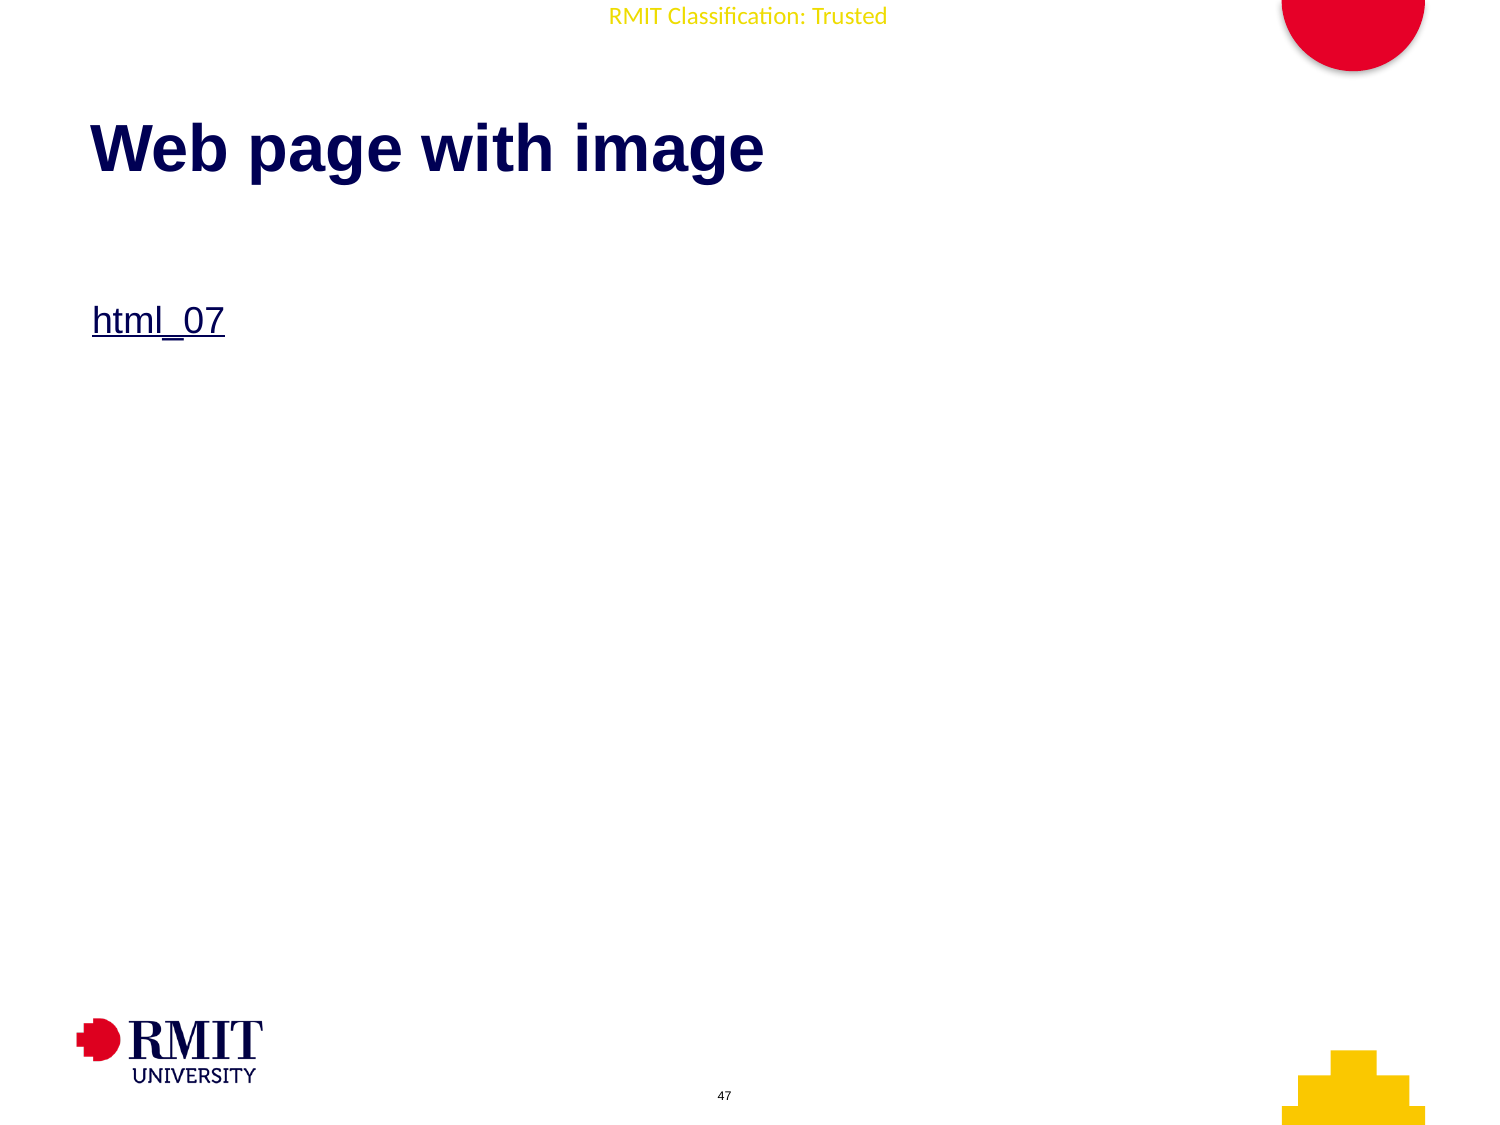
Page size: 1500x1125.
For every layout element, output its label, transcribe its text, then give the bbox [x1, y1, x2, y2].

list html_07 [75, 288, 1425, 952]
picture [57, 1001, 281, 1102]
title Web page with image [75, 23, 1237, 267]
